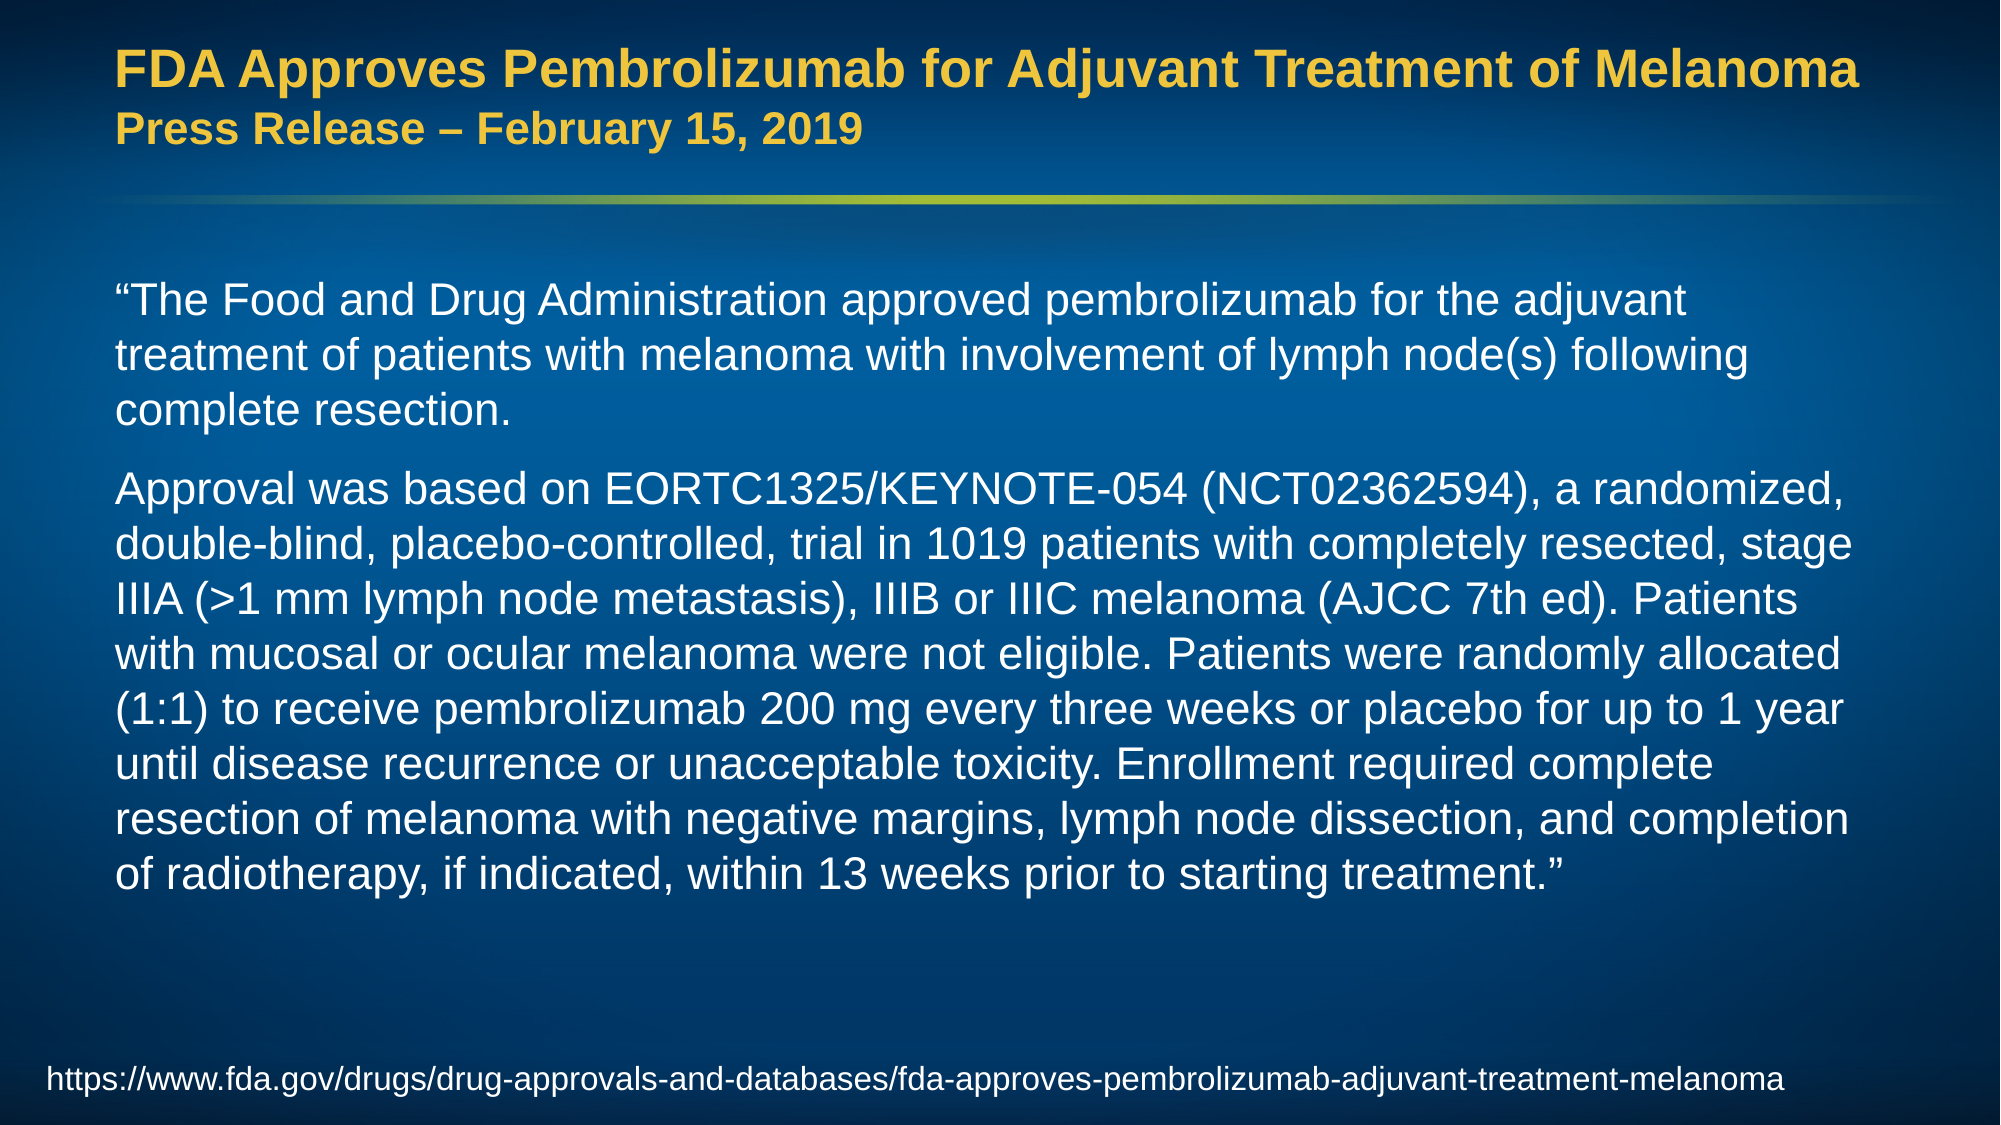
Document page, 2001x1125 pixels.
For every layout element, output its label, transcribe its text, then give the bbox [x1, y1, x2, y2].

title FDA Approves Pembrolizumab for Adjuvant Treatment of Melanoma Press Release – February 15, 2019 [99, 0, 1900, 188]
picture [0, 0, 2000, 1125]
text_box https://www.fda.gov/drugs/drug-approvals-and-databases/fda-approves-pembrolizumab-adjuvant-treatment-melanoma [31, 1049, 1803, 1105]
list “The Food and Drug Administration approved pembrolizumab for the adjuvant treatment of patients with melanoma with involvement of lymph node(s) following complete resection. Approval was based on EORTC1325/KEYNOTE‑054 (NCT02362594), a randomized, double-blind, placebo-controlled, trial in 1019 patients with completely resected, stage IIIA (>1 mm lymph node metastasis), IIIB or IIIC melanoma (AJCC 7th ed). Patients with mucosal or ocular melanoma were not eligible. Patients were randomly allocated (1:1) to receive pembrolizumab 200 mg every three weeks or placebo for up to 1 year until disease recurrence or unacceptable toxicity. Enrollment required complete resection of melanoma with negative margins, lymph node dissection, and completion of radiotherapy, if indicated, within 13 weeks prior to starting treatment.” [99, 262, 1900, 975]
